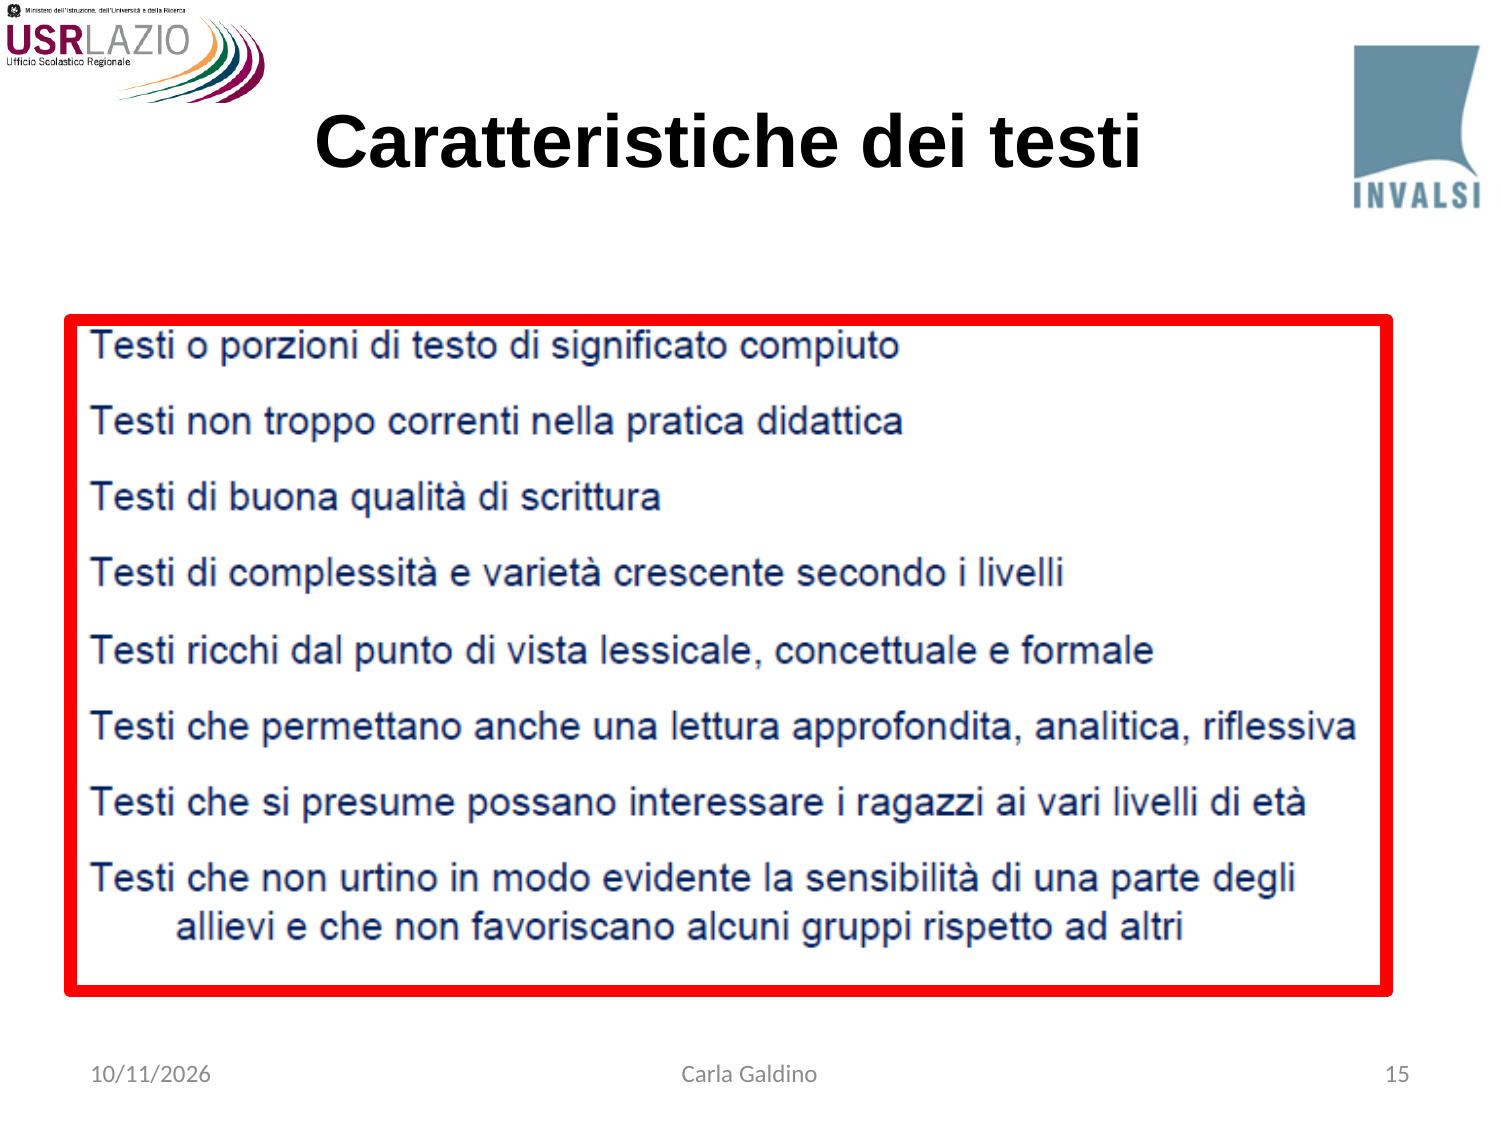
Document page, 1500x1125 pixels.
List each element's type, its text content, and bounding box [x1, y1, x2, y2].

title Caratteristiche dei testi [135, 42, 1324, 232]
picture [0, 0, 267, 104]
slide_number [75, 1042, 425, 1103]
footer Carla Galdino [512, 1042, 988, 1103]
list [76, 325, 1381, 986]
slide_number 15 [1074, 1042, 1425, 1103]
picture [1345, 30, 1500, 224]
